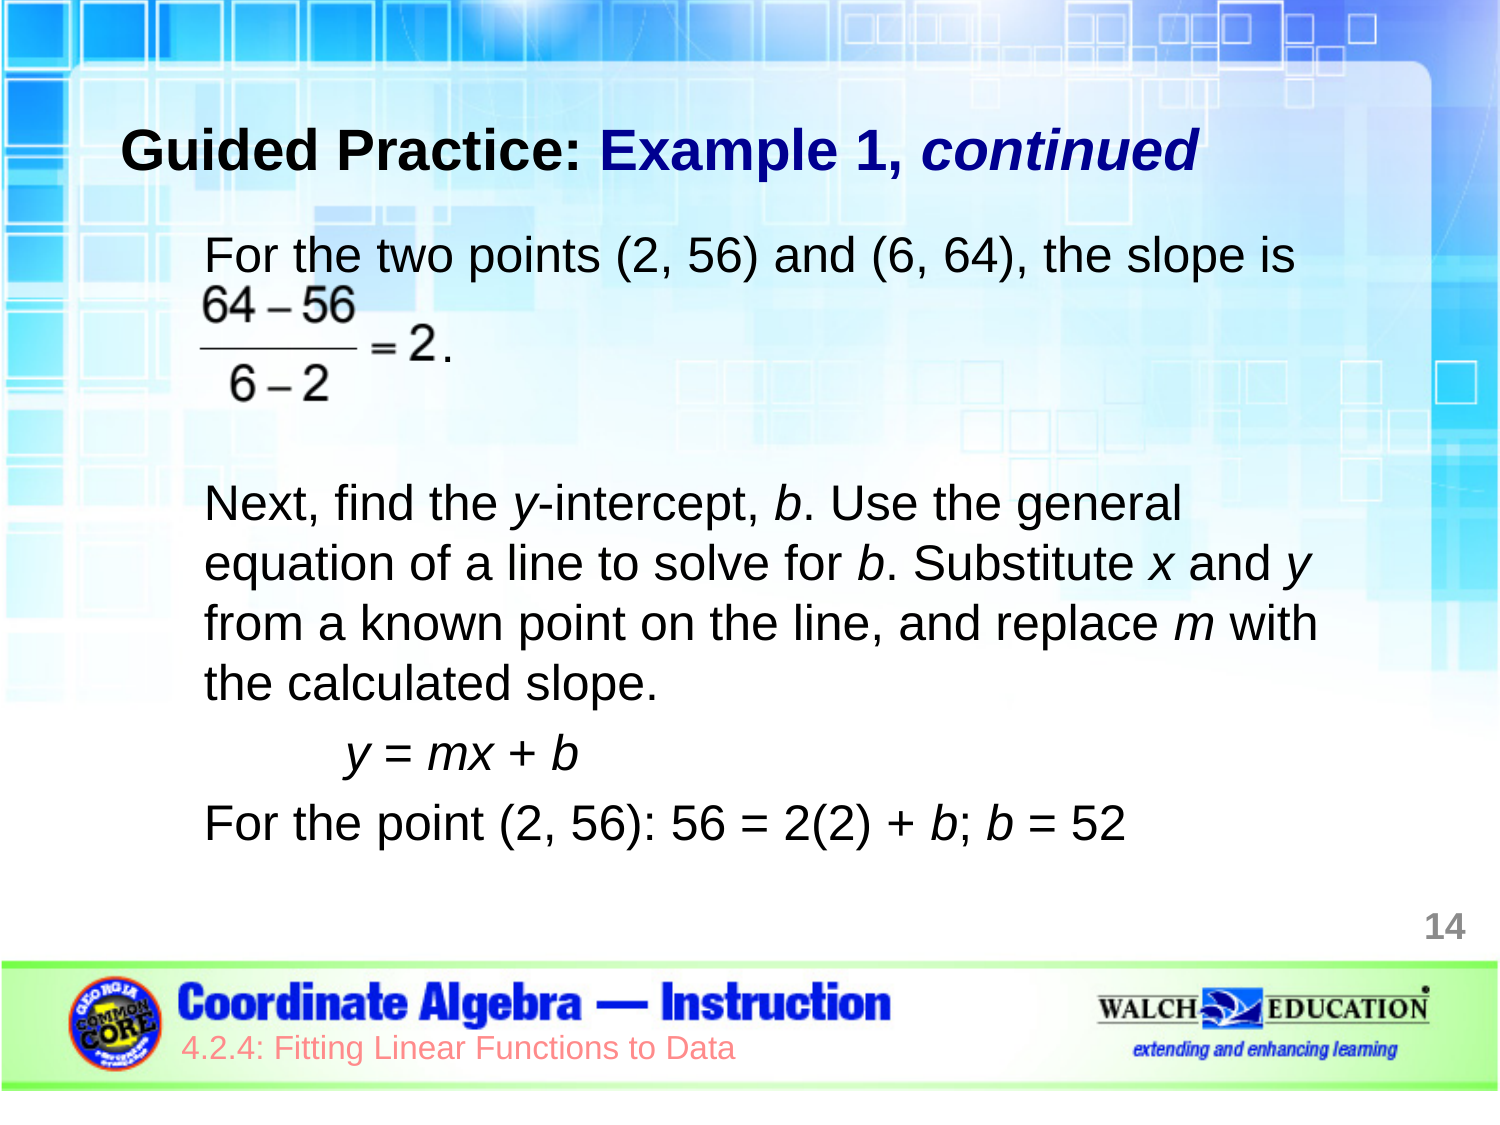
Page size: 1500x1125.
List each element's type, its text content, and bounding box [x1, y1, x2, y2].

subtitle Guided Practice: Example 1, continued For the two points (2, 56) and (6, 64), the slope is . Next, find the y-intercept, b. Use the general equation of a line to solve for b. Substitute x and y from a known point on the line, and replace m with the calculated slope. y = mx + b For the point (2, 56): 56 = 2(2) + b; b = 52 [105, 105, 1375, 925]
slide_number 14 [1361, 901, 1481, 949]
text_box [196, 270, 437, 403]
footer 4.2.4: Fitting Linear Functions to Data [166, 1024, 1080, 1069]
picture [1, 0, 1500, 1091]
